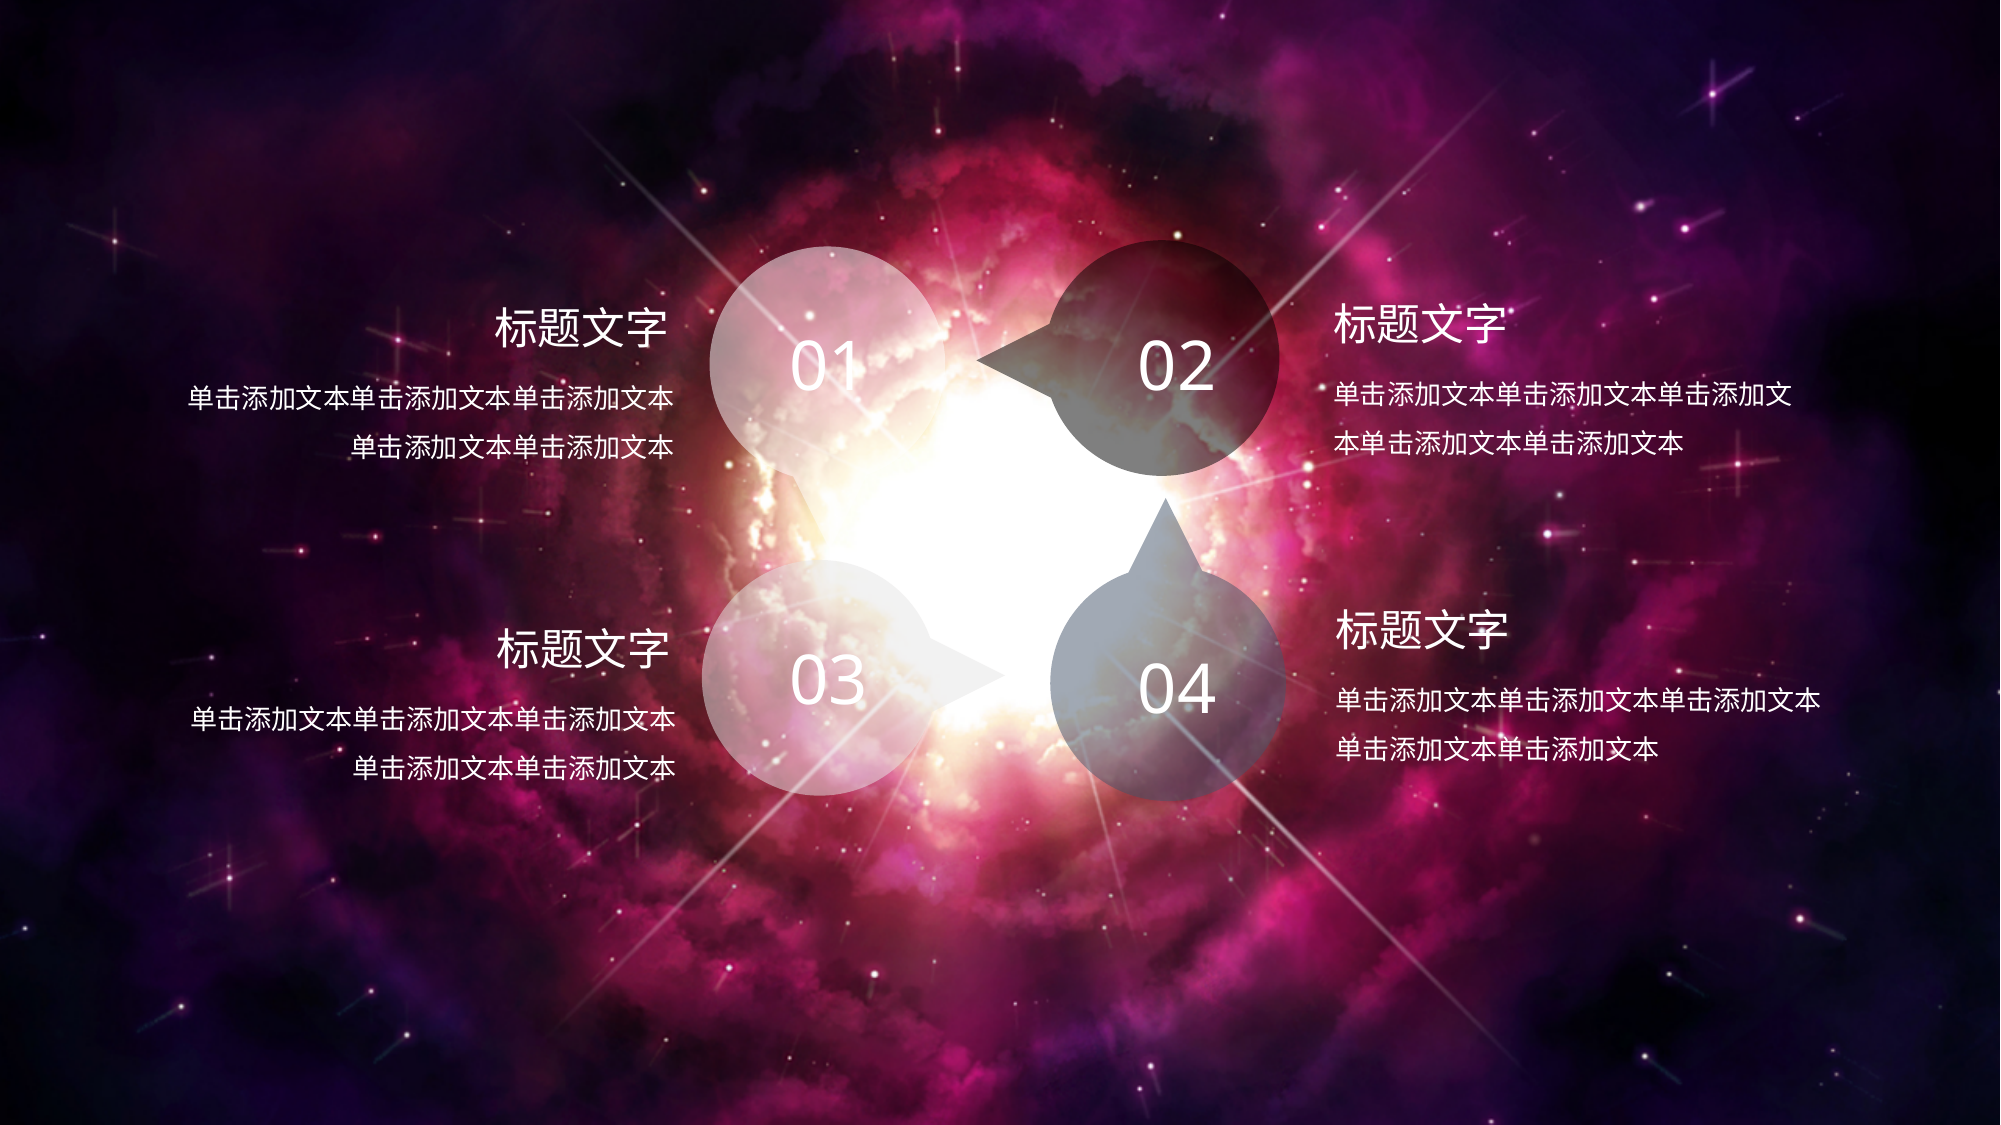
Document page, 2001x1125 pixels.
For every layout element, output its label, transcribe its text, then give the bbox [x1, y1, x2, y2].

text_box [976, 240, 1280, 476]
text_box 单击添加文本单击添加文本单击添加文本单击添加文本单击添加文本 [161, 365, 674, 512]
text_box 标题文字 [1333, 296, 1842, 350]
text_box 单击添加文本单击添加文本单击添加文本单击添加文本单击添加文本 [1333, 361, 1799, 508]
text_box 标题文字 [163, 621, 672, 675]
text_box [1050, 497, 1286, 801]
picture [0, 0, 2000, 1125]
text_box 标题文字 [161, 300, 669, 354]
text_box 单击添加文本单击添加文本单击添加文本单击添加文本单击添加文本 [163, 686, 677, 833]
text_box 单击添加文本单击添加文本单击添加文本单击添加文本单击添加文本 [1335, 667, 1849, 814]
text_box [709, 246, 946, 550]
text_box 标题文字 [1335, 602, 1844, 655]
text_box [701, 559, 1005, 796]
